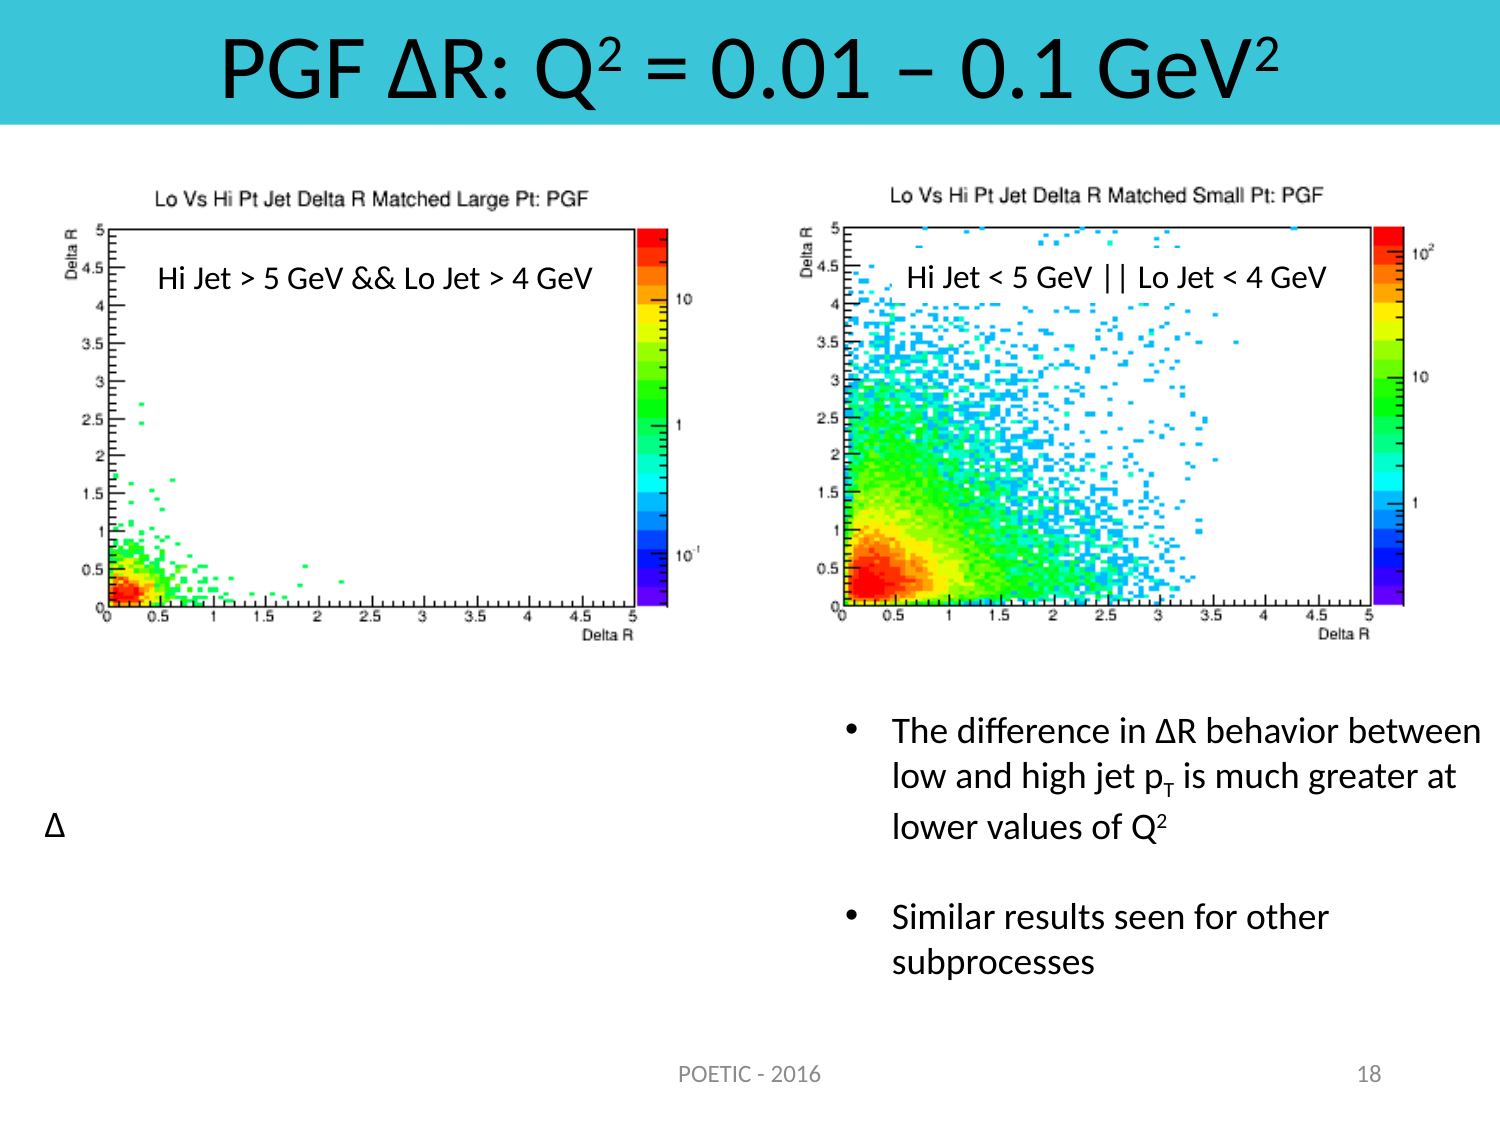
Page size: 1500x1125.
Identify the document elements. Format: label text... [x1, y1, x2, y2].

slide_number 18 [1059, 1042, 1397, 1103]
text_box The difference in ∆R behavior between low and high jet pT is much greater at lower values of Q2 Similar results seen for other subprocesses [830, 698, 1500, 990]
picture [764, 168, 1452, 663]
footer POETIC - 2016 [496, 1042, 1004, 1103]
text_box PGF ∆R: Q2 = 0.01 – 0.1 GeV2 [0, 0, 1500, 125]
picture [51, 172, 715, 655]
